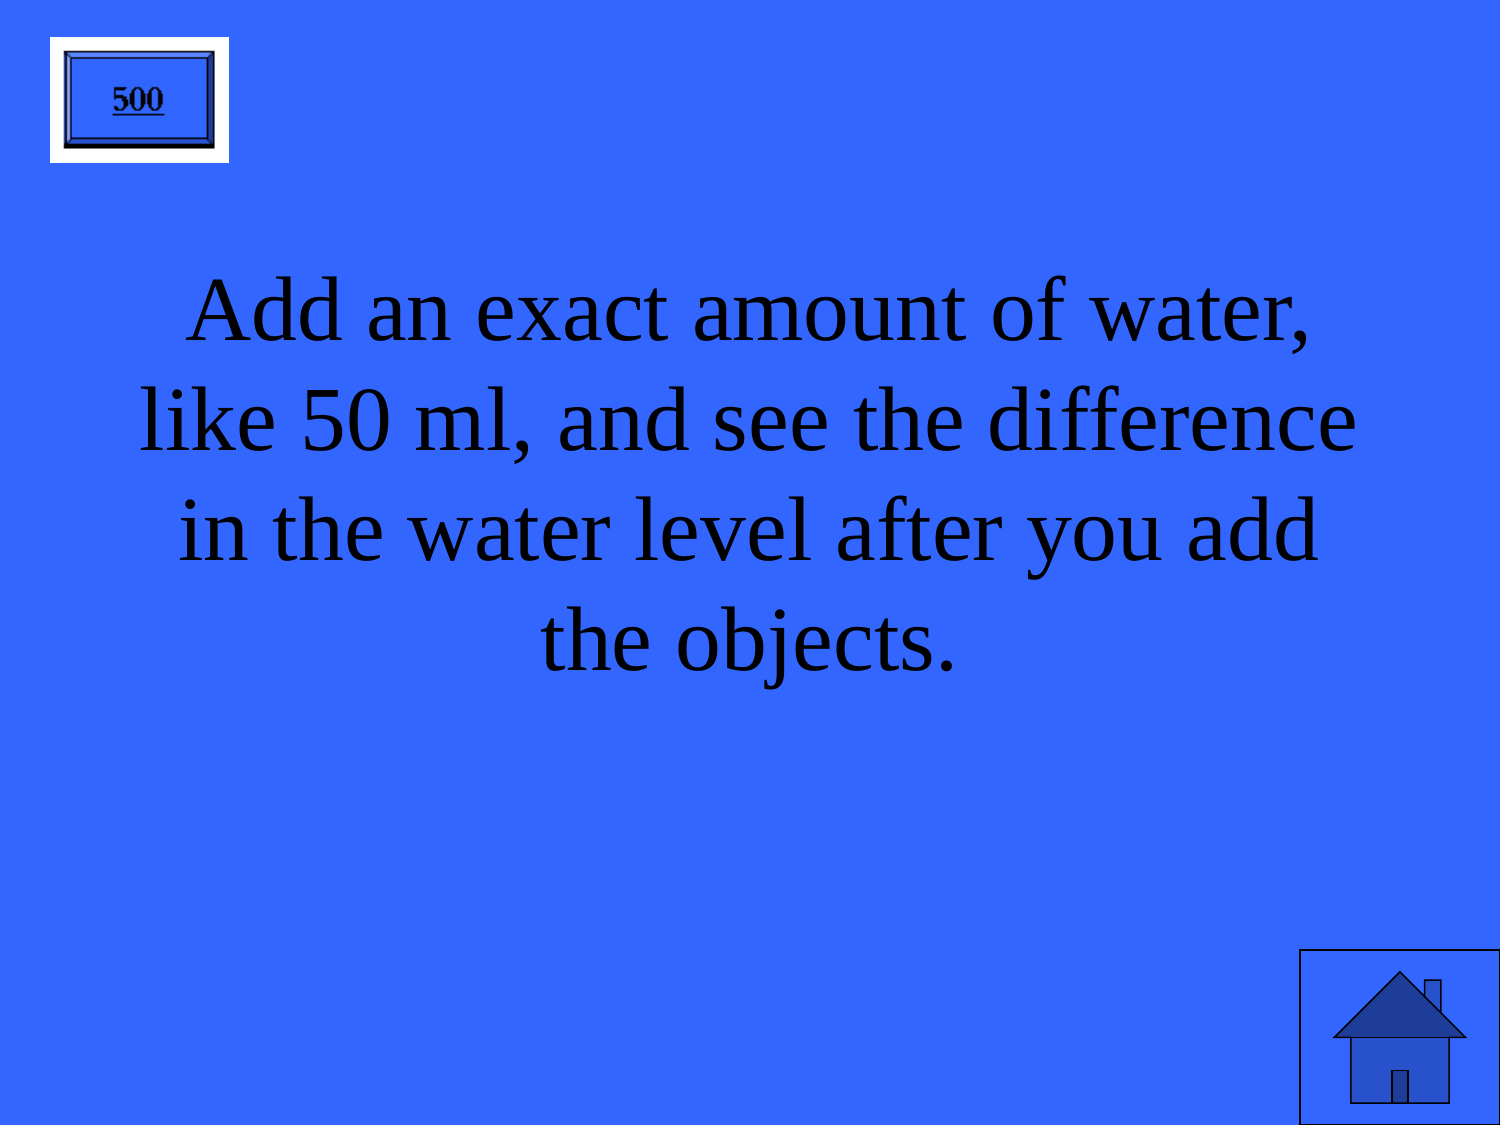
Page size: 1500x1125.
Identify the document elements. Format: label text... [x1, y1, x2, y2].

text_box [1299, 950, 1500, 1125]
picture [49, 37, 229, 163]
title Add an exact amount of water, like 50 ml, and see the difference in the water level after you add the objects. [112, 374, 1388, 563]
